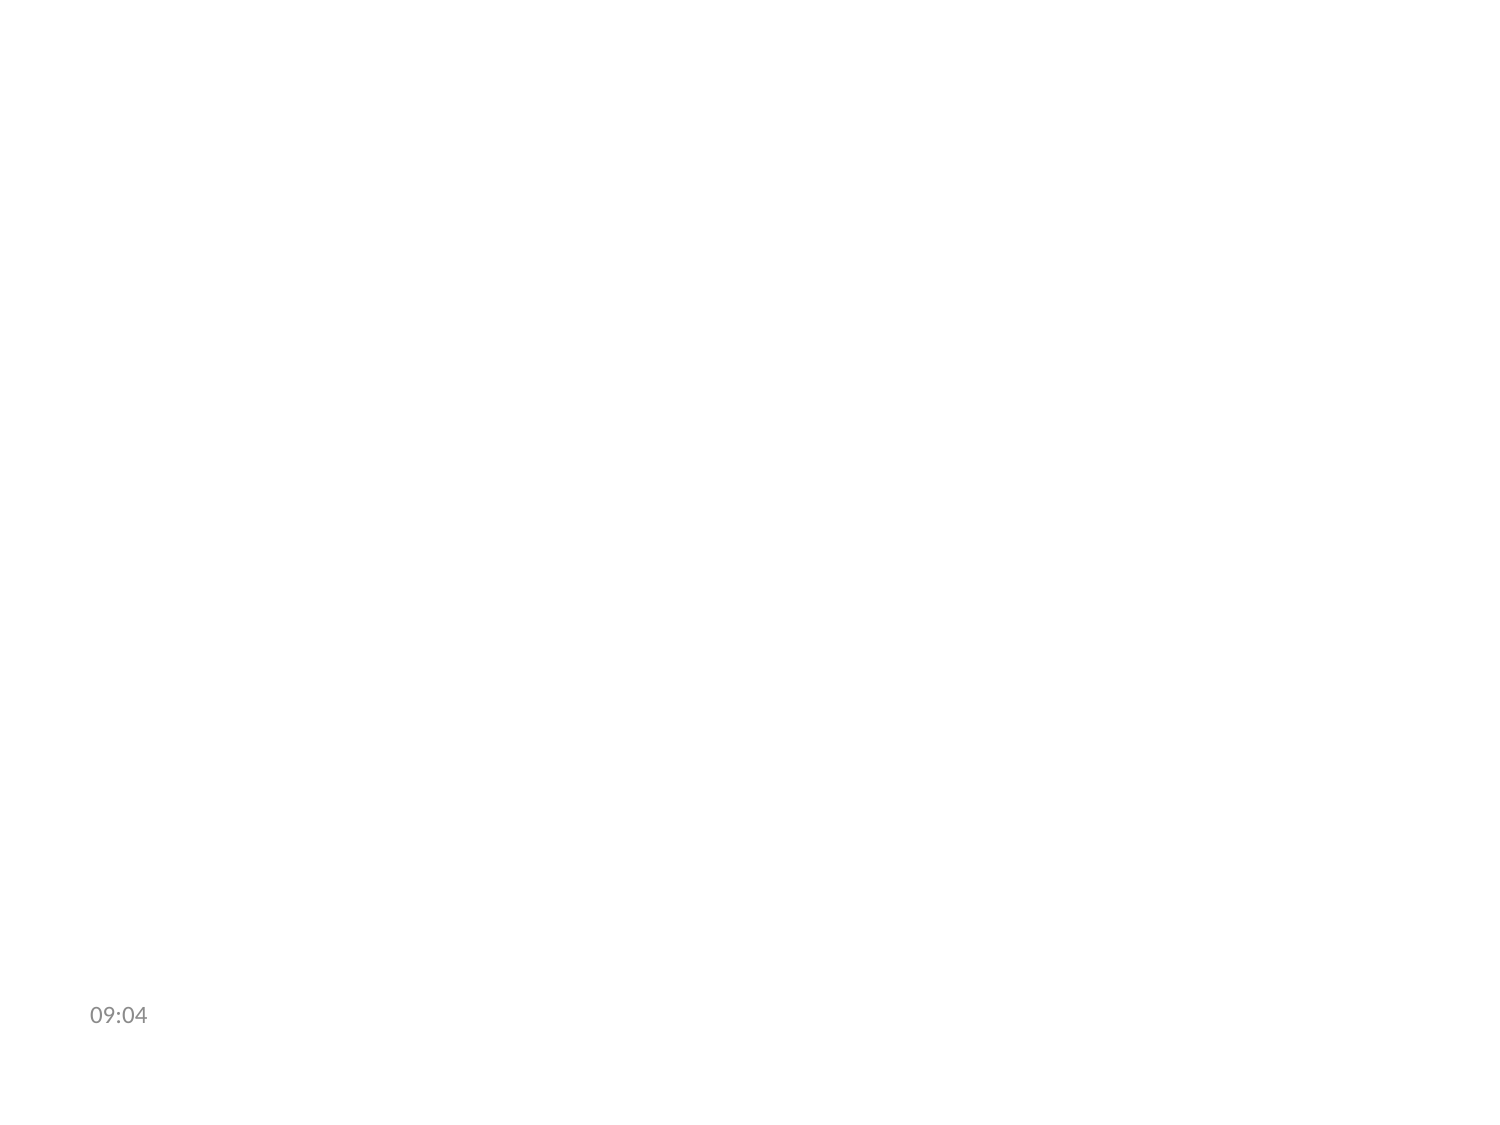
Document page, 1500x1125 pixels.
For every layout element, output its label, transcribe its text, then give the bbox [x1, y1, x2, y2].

text_box 15:35 [75, 983, 425, 1044]
